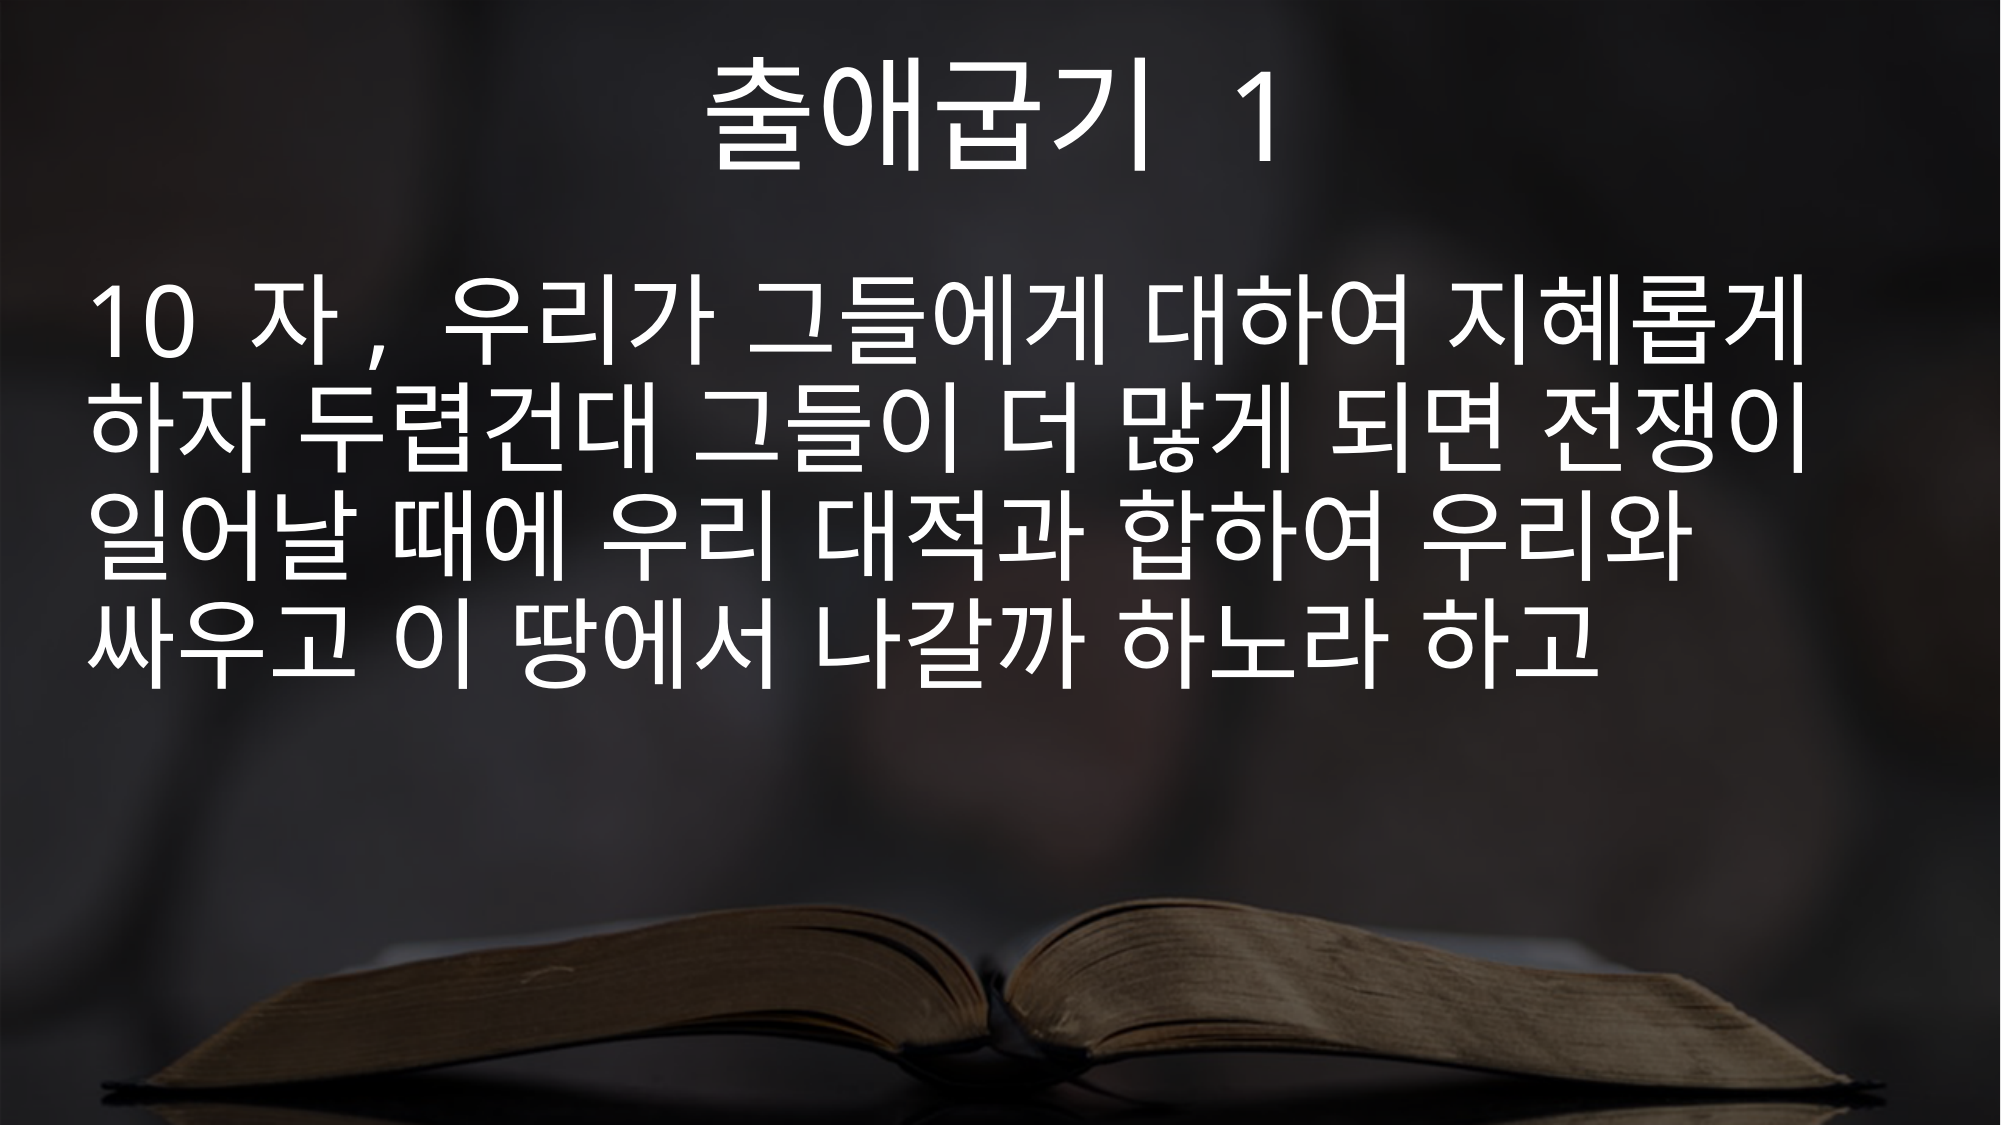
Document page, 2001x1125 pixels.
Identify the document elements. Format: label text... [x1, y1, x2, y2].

footer 출애굽기 1 [0, 32, 2000, 192]
picture [0, 0, 2001, 1125]
list 10 자, 우리가 그들에게 대하여 지혜롭게 하자 두렵건대 그들이 더 많게 되면 전쟁이 일어날 때에 우리 대적과 합하여 우리와 싸우고 이 땅에서 나갈까 하노라 하고 [69, 263, 1953, 423]
